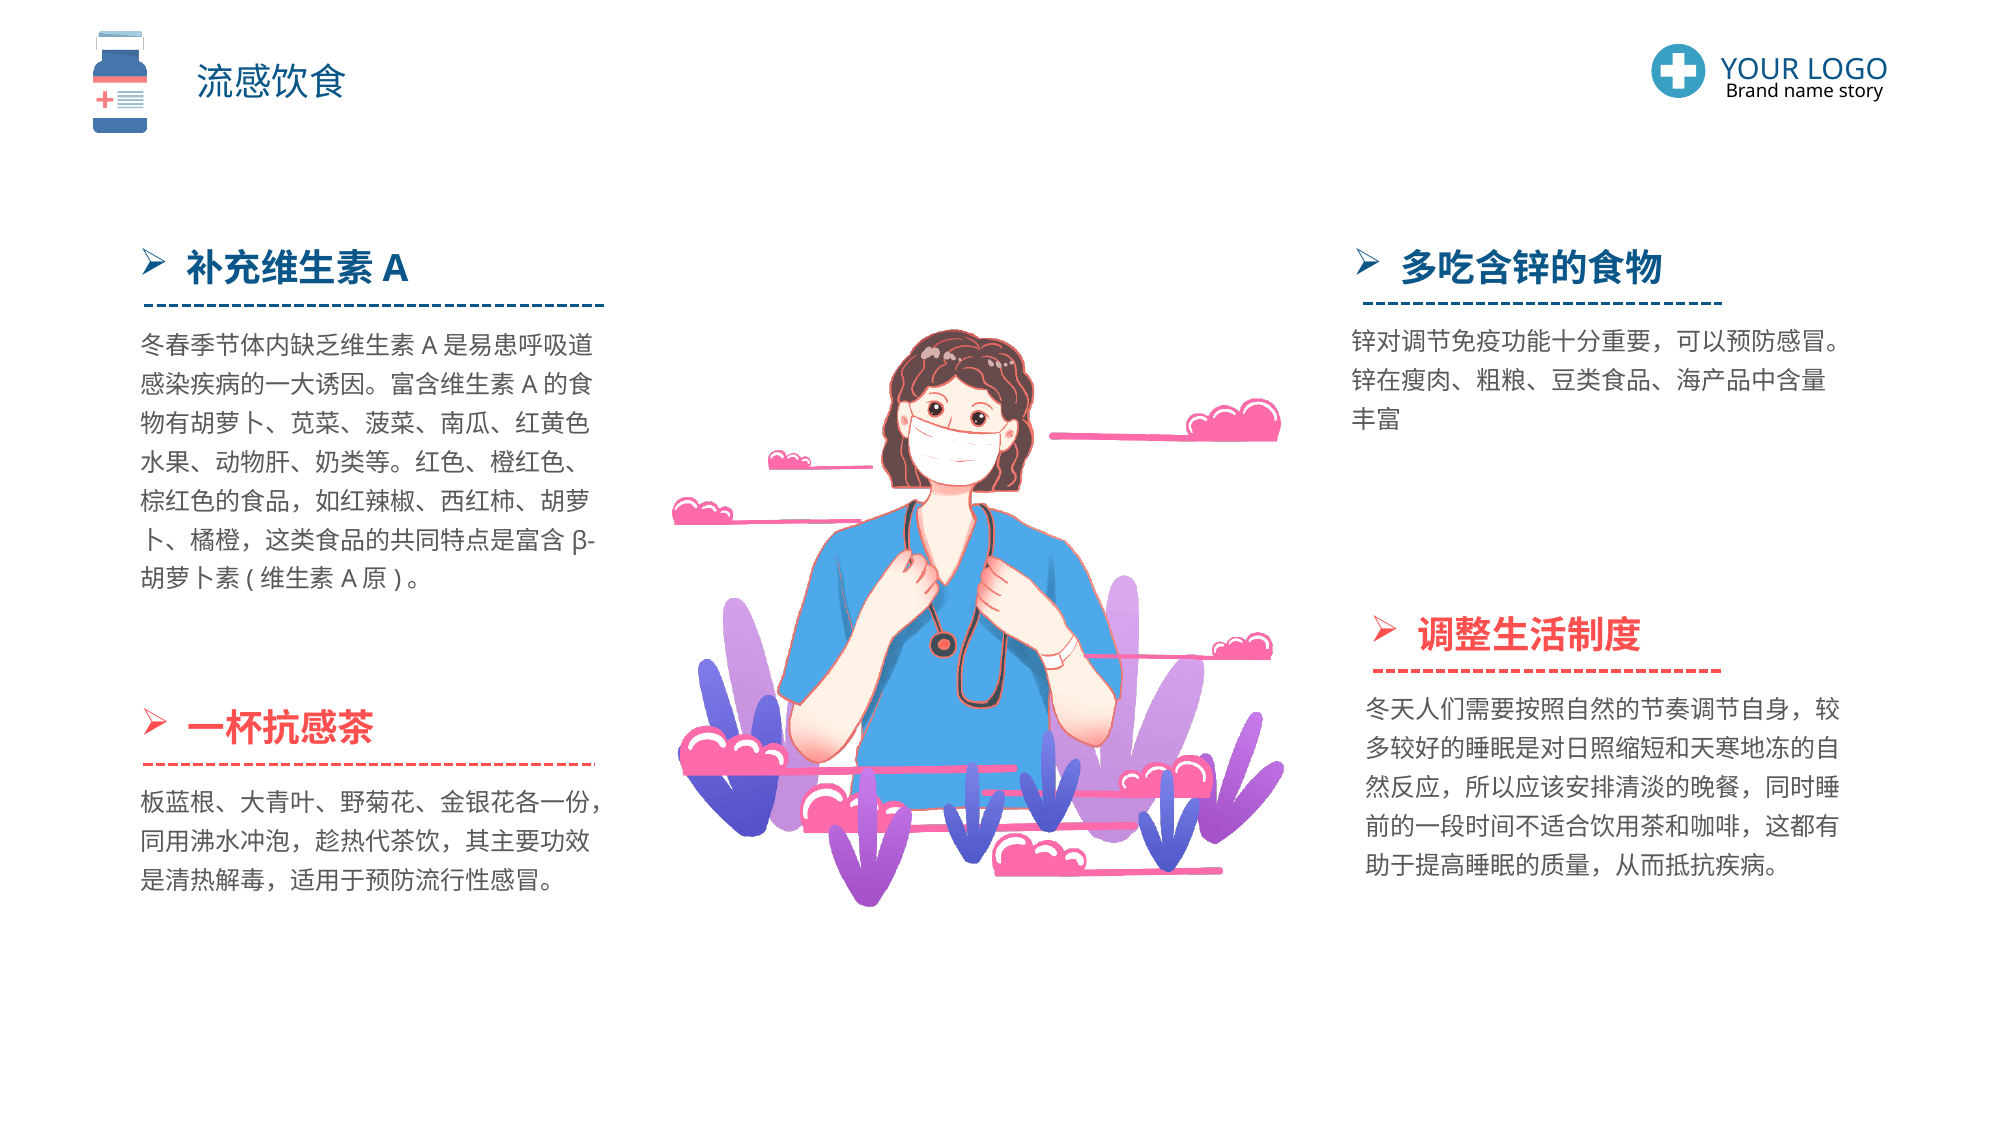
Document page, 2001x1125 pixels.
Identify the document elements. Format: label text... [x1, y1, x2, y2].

text_box 补充维生素A [124, 236, 424, 296]
picture [68, 5, 210, 156]
text_box 调整生活制度 [1355, 603, 1658, 664]
picture [603, 222, 1337, 956]
text_box 锌对调节免疫功能十分重要，可以预防感冒。锌在瘦肉、粗粮、豆类食品、海产品中含量丰富 [1337, 309, 1857, 441]
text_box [1651, 35, 1935, 110]
text_box 冬春季节体内缺乏维生素A是易患呼吸道感染疾病的一大诱因。富含维生素A的食物有胡萝卜、苋菜、菠菜、南瓜、红黄色水果、动物肝、奶类等。红色、橙红色、棕红色的食品，如红辣椒、西红柿、胡萝卜、橘橙，这类食品的共同特点是富含β-胡萝卜素(维生素A原)。 [125, 313, 603, 601]
text_box 板蓝根、大青叶、野菊花、金银花各一份，同用沸水冲泡，趁热代茶饮，其主要功效是清热解毒，适用于预防流行性感冒。 [125, 770, 603, 902]
text_box 一杯抗感茶 [125, 696, 462, 757]
text_box 多吃含锌的食物 [1338, 236, 1678, 296]
text_box 冬天人们需要按照自然的节奏调节自身，较多较好的睡眠是对日照缩短和天寒地冻的自然反应，所以应该安排清淡的晚餐，同时睡前的一段时间不适合饮用茶和咖啡，这都有助于提高睡眠的质量，从而抵抗疾病。 [1350, 677, 1874, 887]
